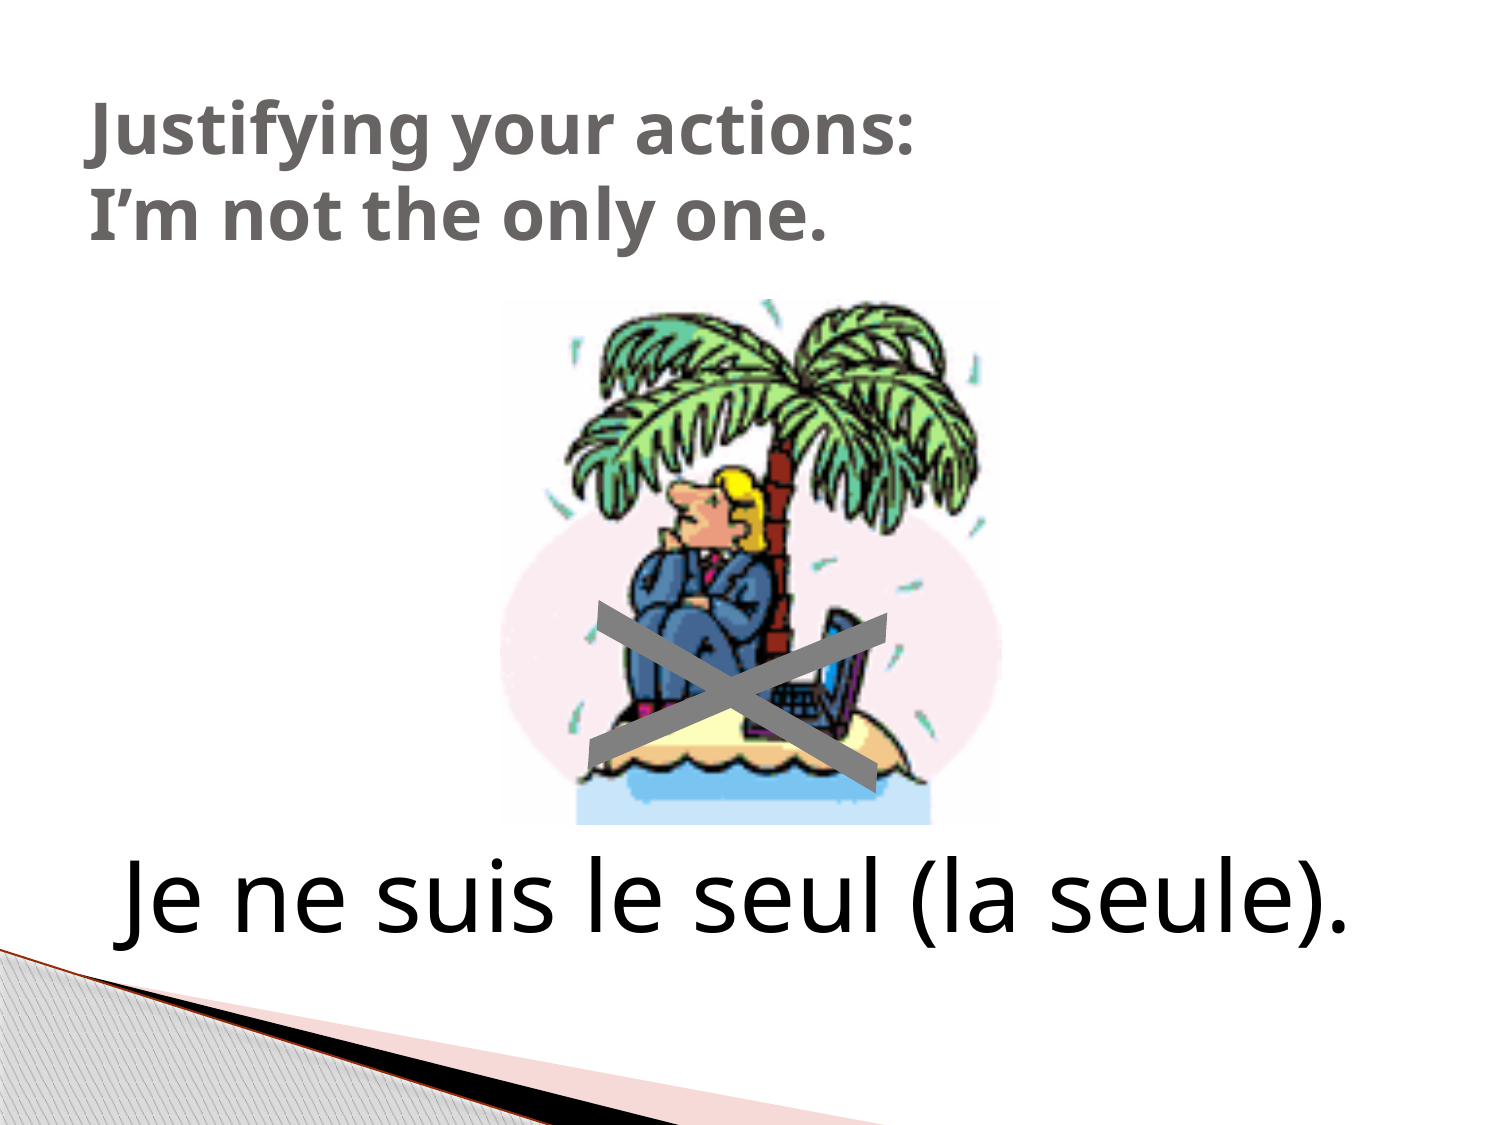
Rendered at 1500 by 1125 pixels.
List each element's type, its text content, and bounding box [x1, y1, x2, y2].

picture [499, 299, 1002, 826]
title Justifying your actions: I’m not the only one. [75, 75, 1425, 263]
text_box Je ne suis le seul (la seule). [37, 824, 1438, 1080]
